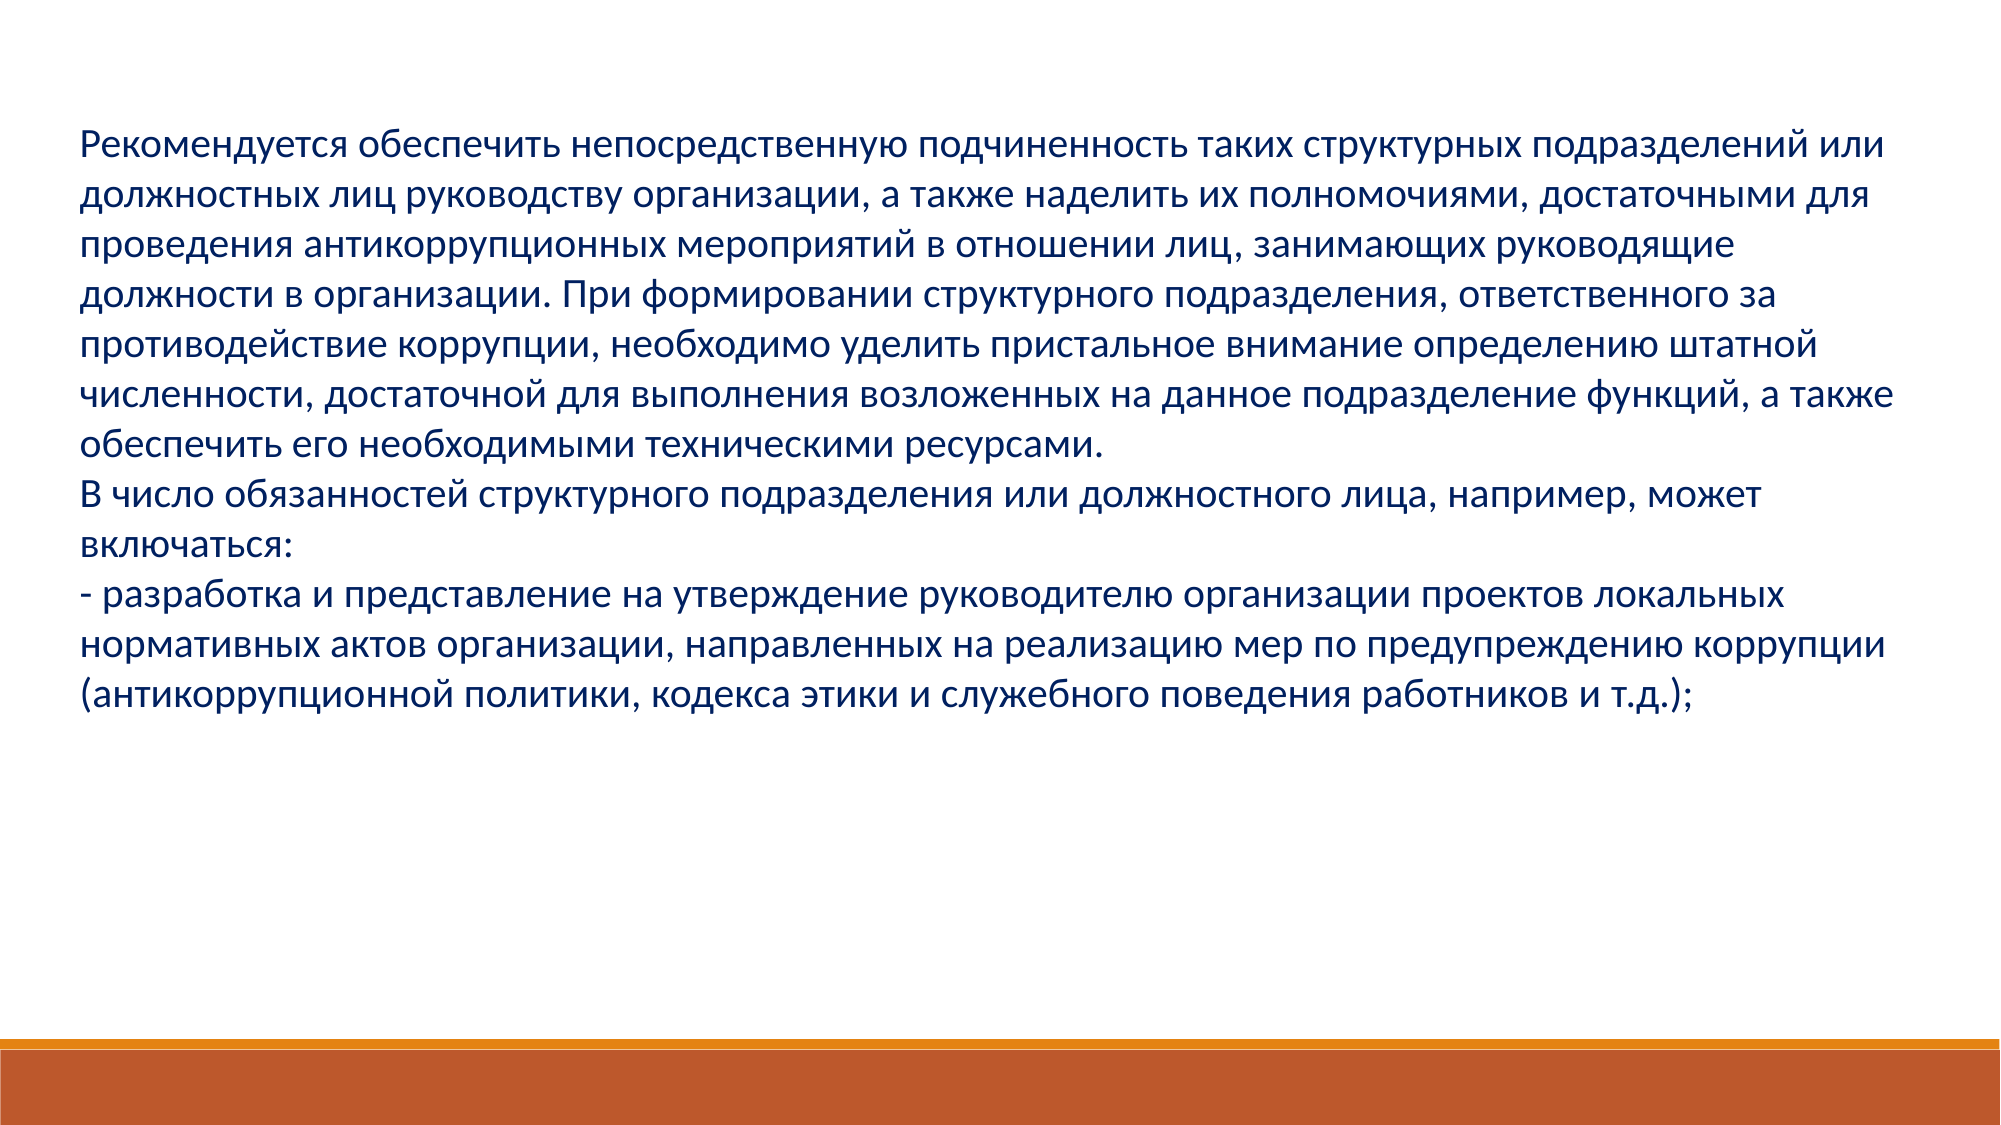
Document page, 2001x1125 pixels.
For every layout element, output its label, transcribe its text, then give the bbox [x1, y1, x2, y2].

text_box Рекомендуется обеспечить непосредственную подчиненность таких структурных подразделений или должностных лиц руководству организации, а также наделить их полномочиями, достаточными для проведения антикоррупционных мероприятий в отношении лиц, занимающих руководящие должности в организации. При формировании структурного подразделения, ответственного за противодействие коррупции, необходимо уделить пристальное внимание определению штатной численности, достаточной для выполнения возложенных на данное подразделение функций, а также обеспечить его необходимыми техническими ресурсами. В число обязанностей структурного подразделения или должностного лица, например, может включаться: - разработка и представление на утверждение руководителю организации проектов локальных нормативных актов организации, направленных на реализацию мер по предупреждению коррупции (антикоррупционной политики, кодекса этики и служебного поведения работников и т.д.); [64, 108, 1944, 724]
